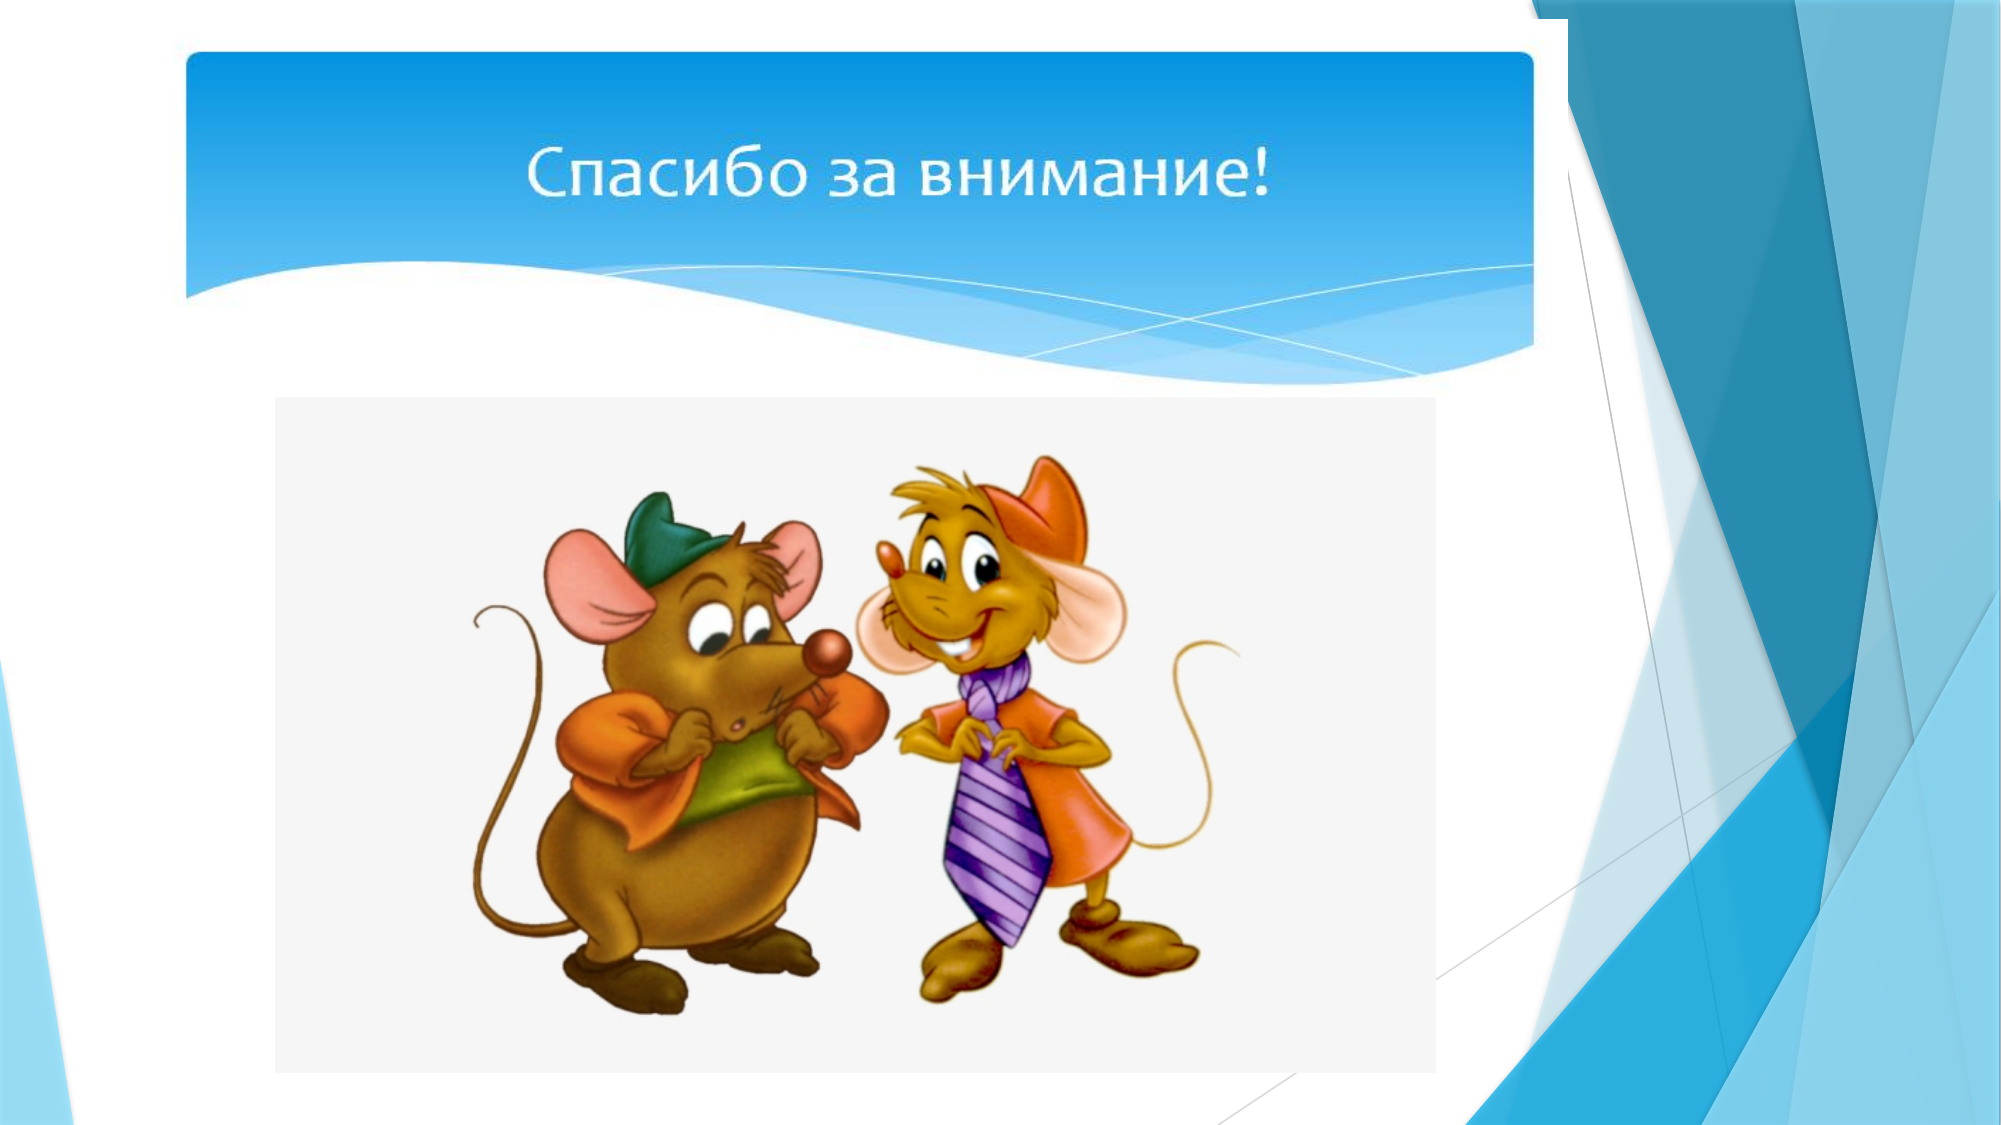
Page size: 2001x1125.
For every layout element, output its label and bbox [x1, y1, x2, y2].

picture [151, 19, 1604, 1073]
